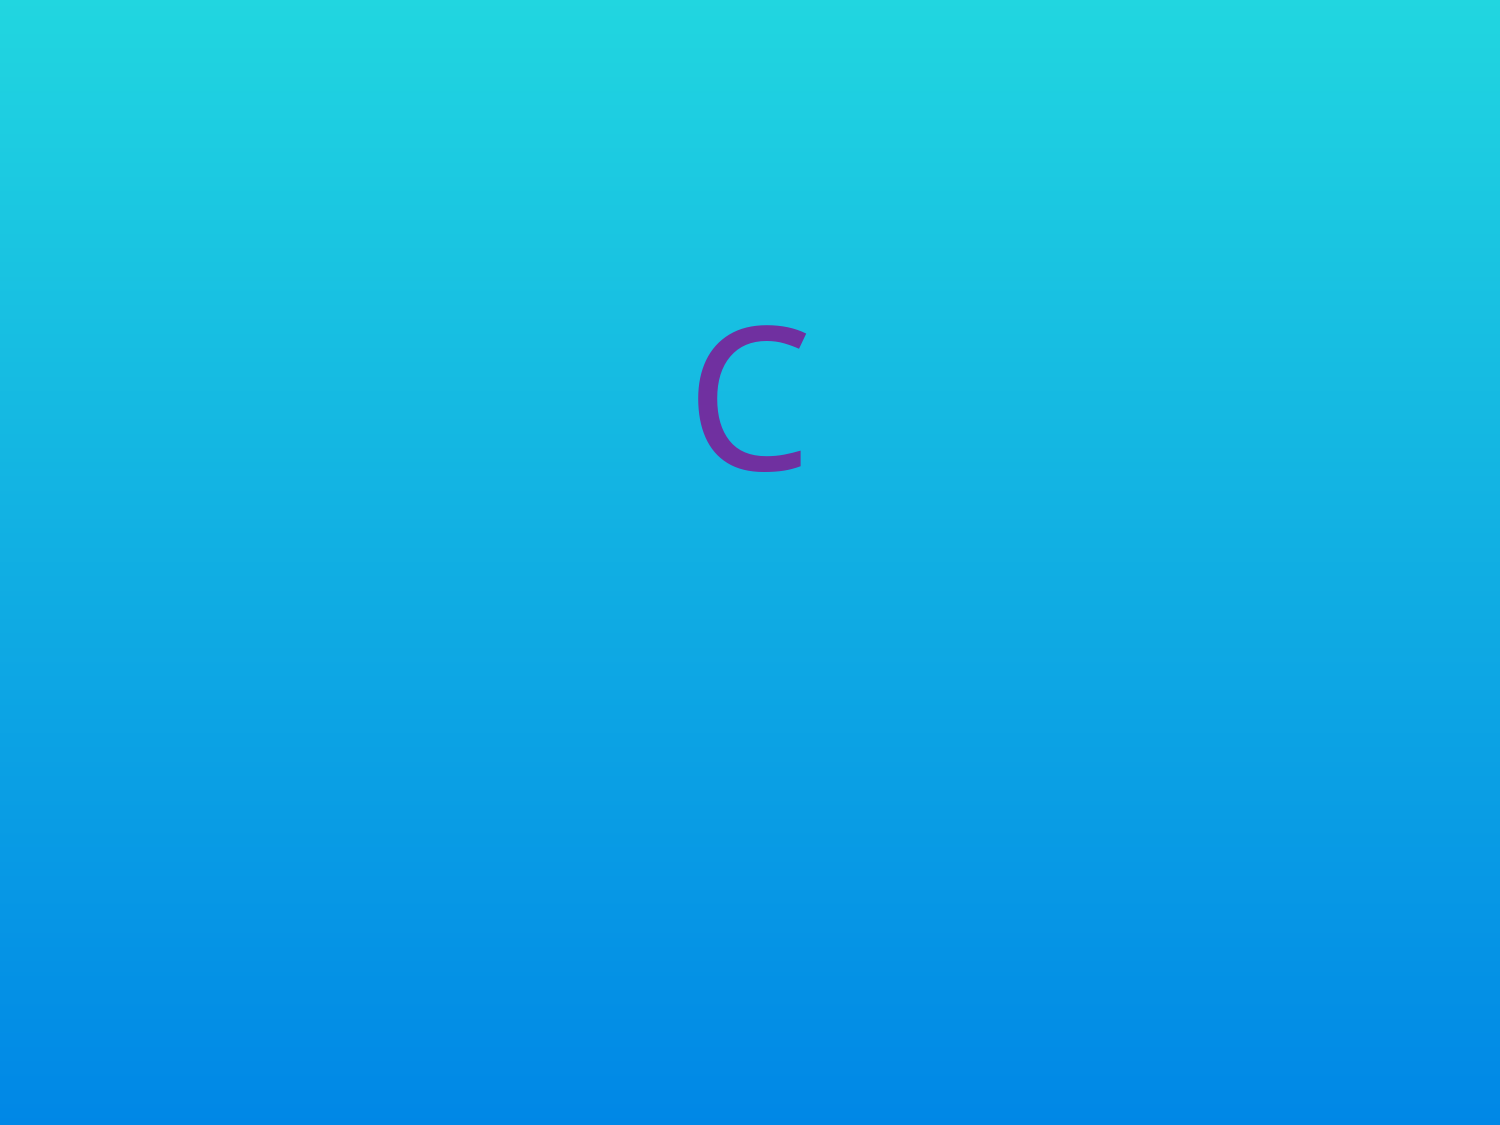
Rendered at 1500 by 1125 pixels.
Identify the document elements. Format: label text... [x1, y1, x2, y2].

list C [75, 262, 1425, 1005]
